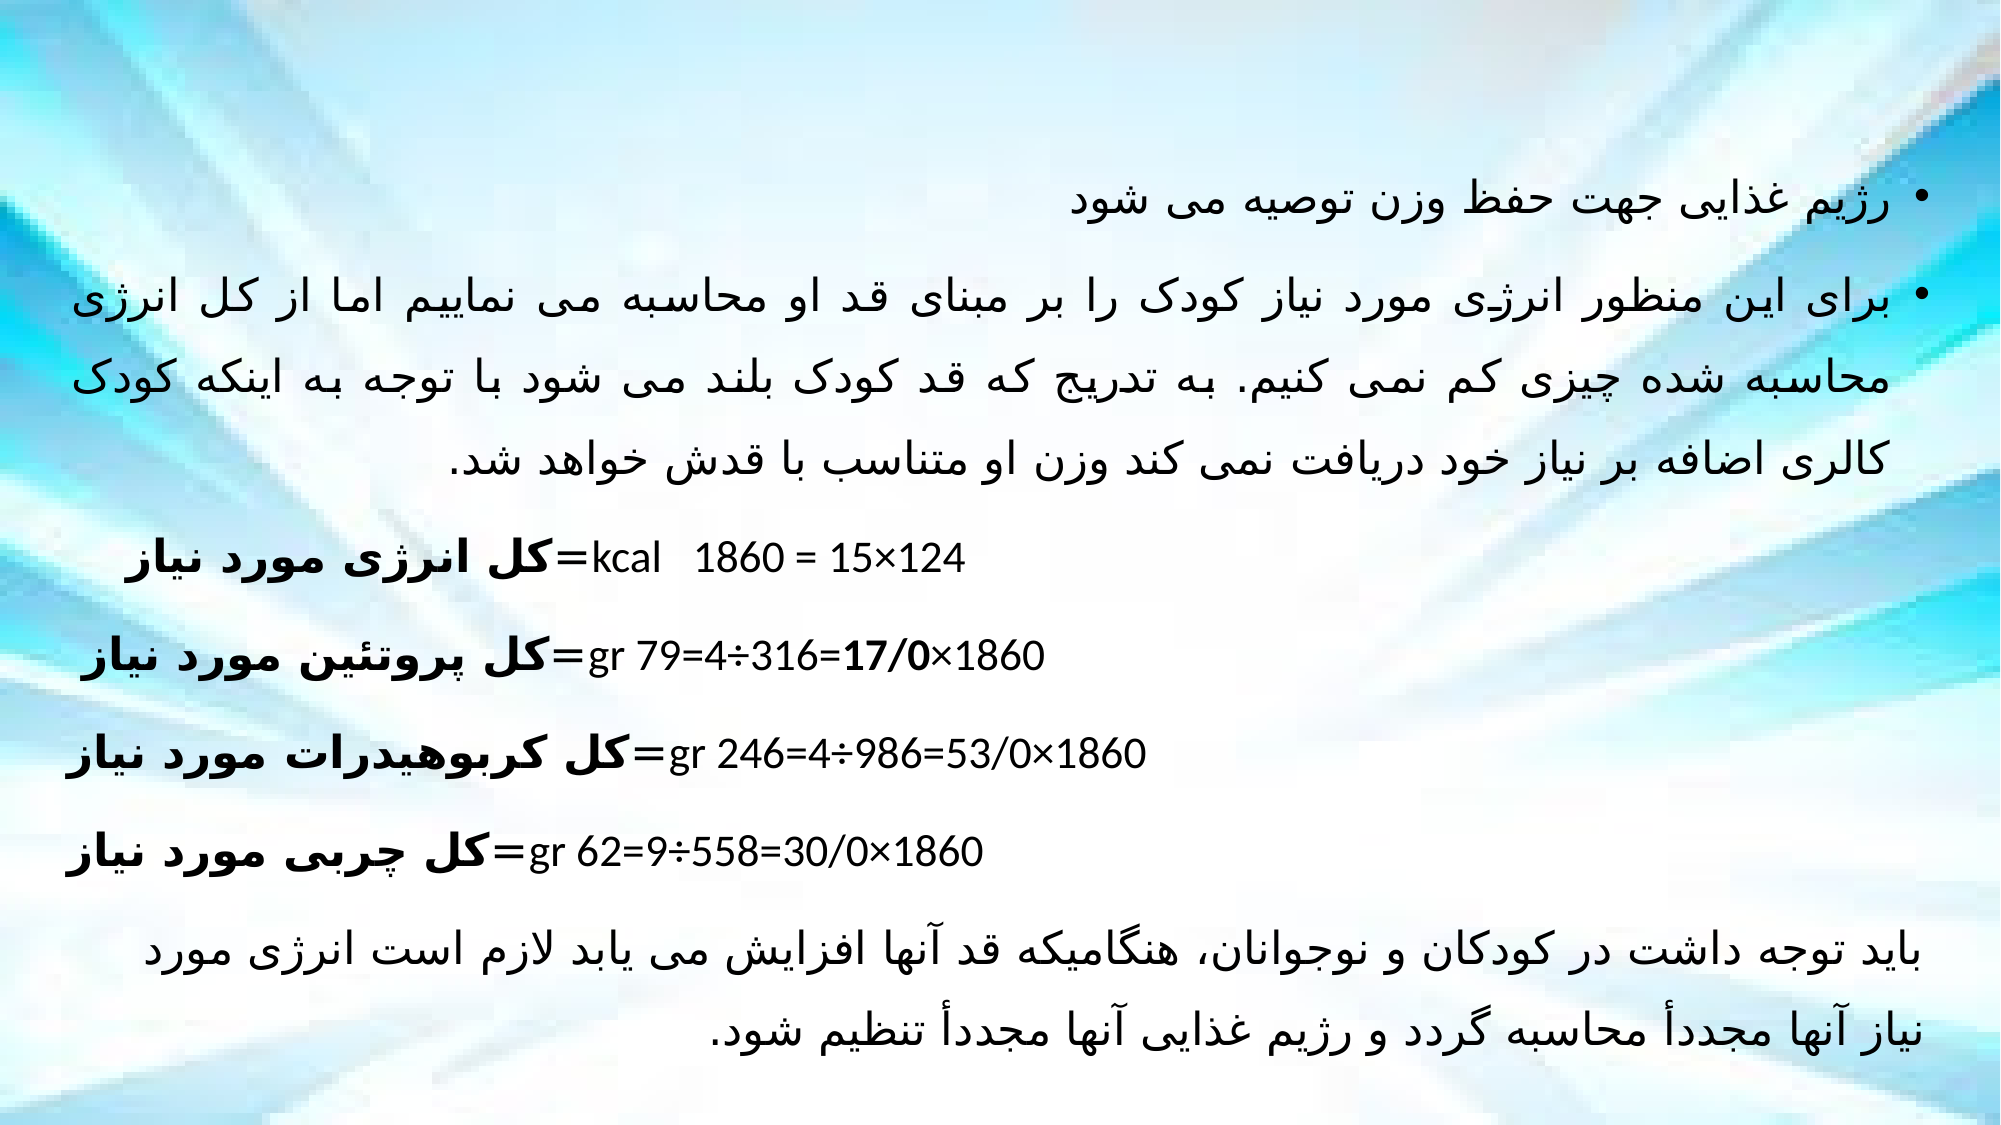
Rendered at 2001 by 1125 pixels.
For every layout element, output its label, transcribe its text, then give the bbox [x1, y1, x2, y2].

picture [0, 0, 2001, 1125]
list رژیم غذایی جهت حفظ وزن توصیه می شود برای این منظور انرژی مورد نیاز کودک را بر مبنای قد او محاسبه می نماییم اما از کل انرژی محاسبه شده چیزی کم نمی کنیم. به تدریج که قد کودک بلند می شود با توجه به اینکه کودک کالری اضافه بر نیاز خود دریافت نمی کند وزن او متناسب با قدش خواهد شد. kcal 1860 = 15×124=کل انرژی مورد نیاز gr 79=4÷316=17/0×1860=کل پروتئین مورد نیاز gr 246=4÷986=53/0×1860=کل کربوهیدرات مورد نیاز gr 62=9÷558=30/0×1860=کل چربی مورد نیاز باید توجه داشت در کودکان و نوجوانان، هنگامیکه قد آنها افزایش می یابد لازم است انرژی مورد نیاز آنها مجددأ محاسبه گردد و رژیم غذایی آنها مجددأ تنظیم شود. [52, 133, 1942, 1072]
